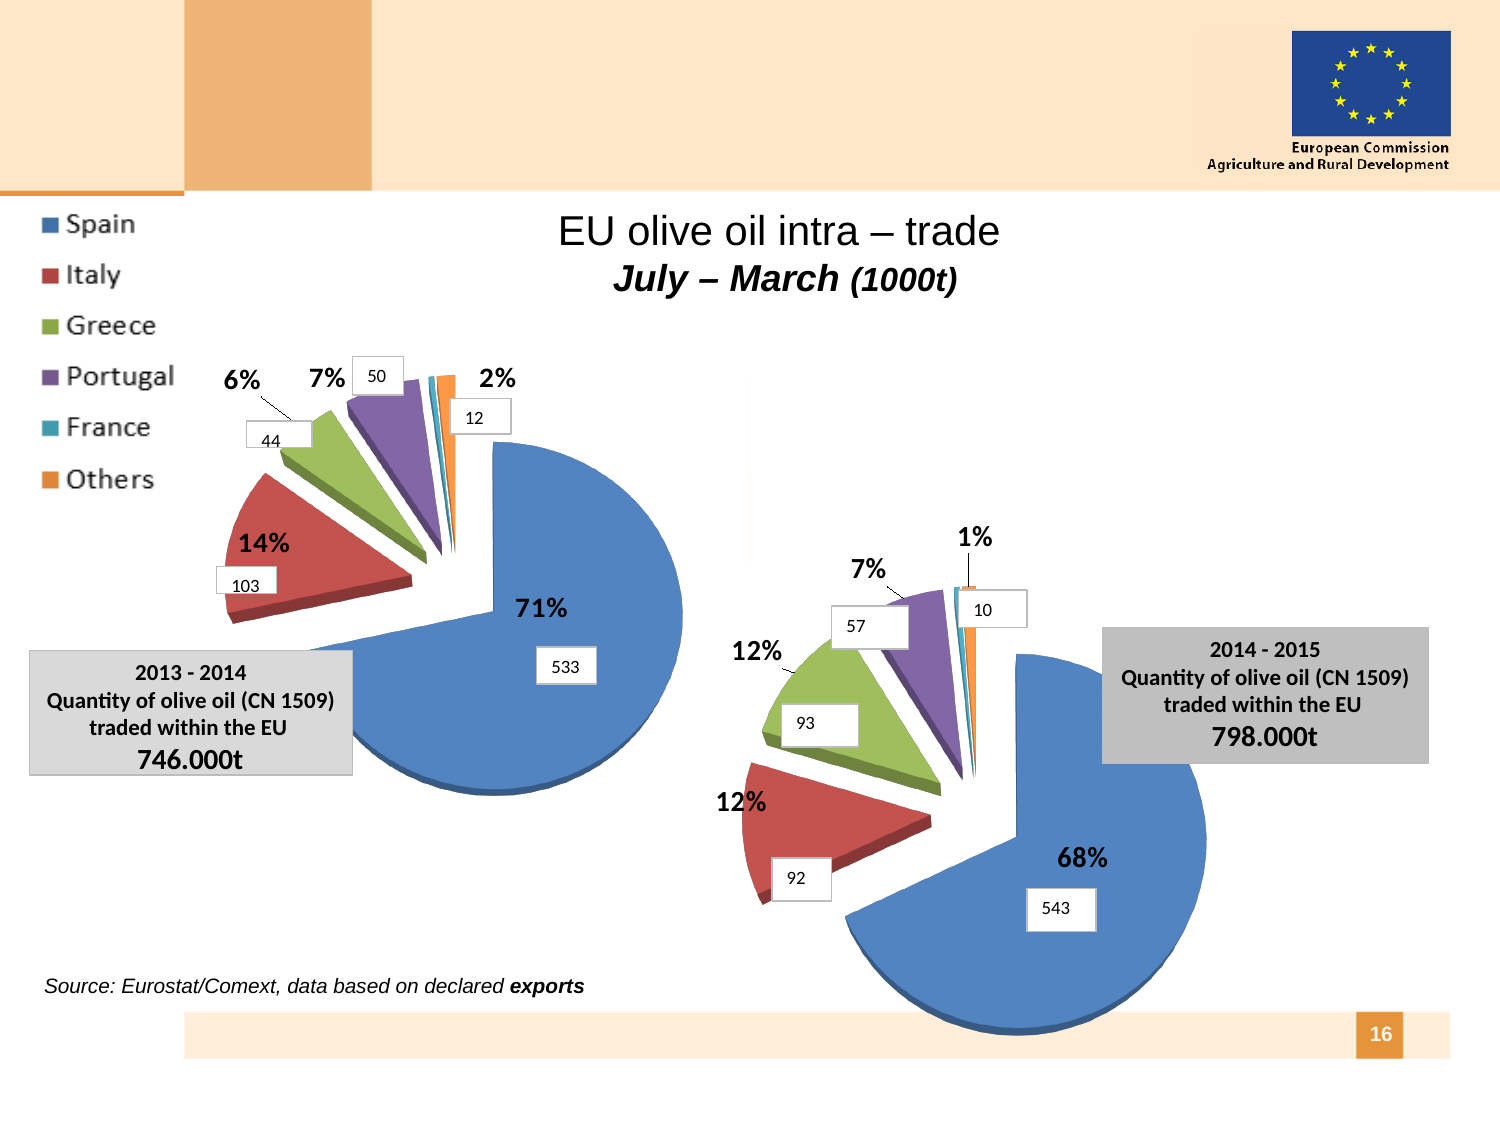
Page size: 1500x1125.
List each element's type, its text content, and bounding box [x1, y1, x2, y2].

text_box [29, 347, 819, 822]
text_box Source: Eurostat/Comext, data based on declared exports [29, 965, 685, 1003]
text_box EU olive oil intra – trade July – March (1000t) [218, 196, 1388, 307]
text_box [690, 503, 1439, 1073]
picture [0, 0, 1500, 1125]
